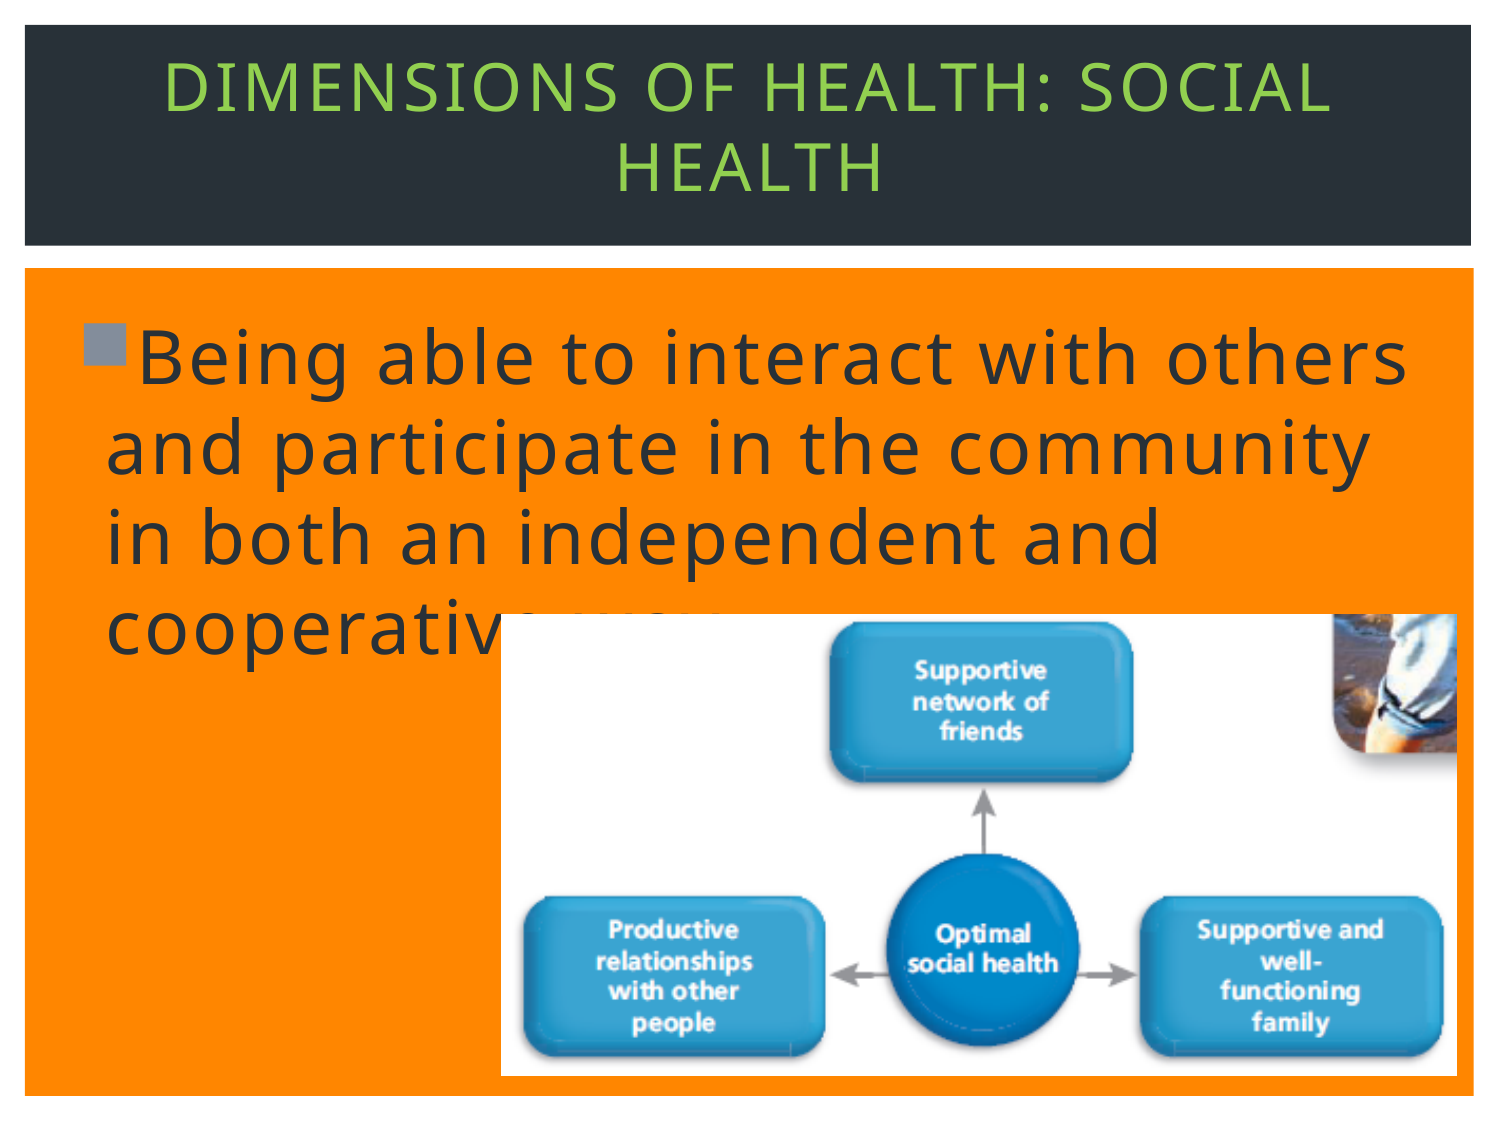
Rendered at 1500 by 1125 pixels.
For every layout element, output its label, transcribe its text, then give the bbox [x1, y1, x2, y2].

title Dimensions of Health: Social Health [45, 37, 1455, 213]
list Being able to interact with others and participate in the community in both an independent and cooperative way. [45, 302, 1457, 1023]
picture [501, 613, 1457, 1077]
